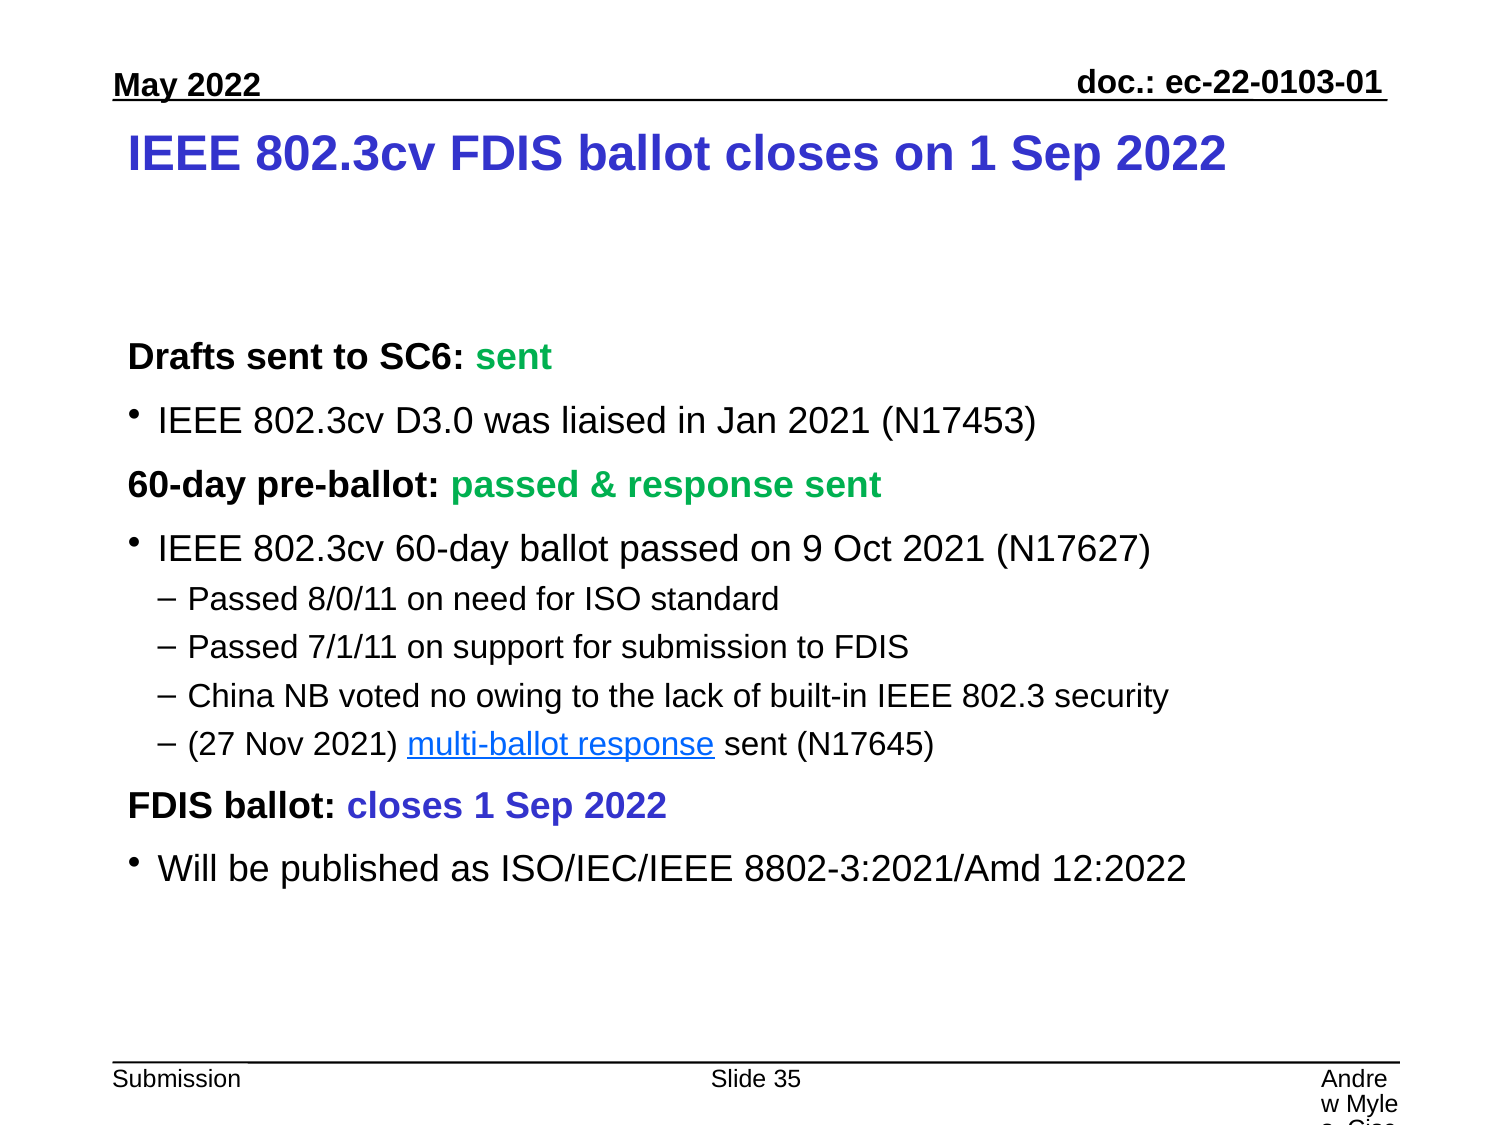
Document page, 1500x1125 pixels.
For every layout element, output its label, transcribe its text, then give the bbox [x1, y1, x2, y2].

slide_number Slide 35 [709, 1061, 803, 1093]
title IEEE 802.3cv FDIS ballot closes on 1 Sep 2022 [112, 112, 1388, 288]
list Drafts sent to SC6: sent IEEE 802.3cv D3.0 was liaised in Jan 2021 (N17453) 60-day pre-ballot: passed & response sent IEEE 802.3cv 60-day ballot passed on 9 Oct 2021 (N17627) Passed 8/0/11 on need for ISO standard Passed 7/1/11 on support for submission to FDIS China NB voted no owing to the lack of built-in IEEE 802.3 security (27 Nov 2021) multi-ballot response sent (N17645) FDIS ballot: closes 1 Sep 2022 Will be published as ISO/IEC/IEEE 8802-3:2021/Amd 12:2022 [112, 324, 1388, 1000]
footer Andrew Myles, Cisco [1320, 1061, 1402, 1093]
